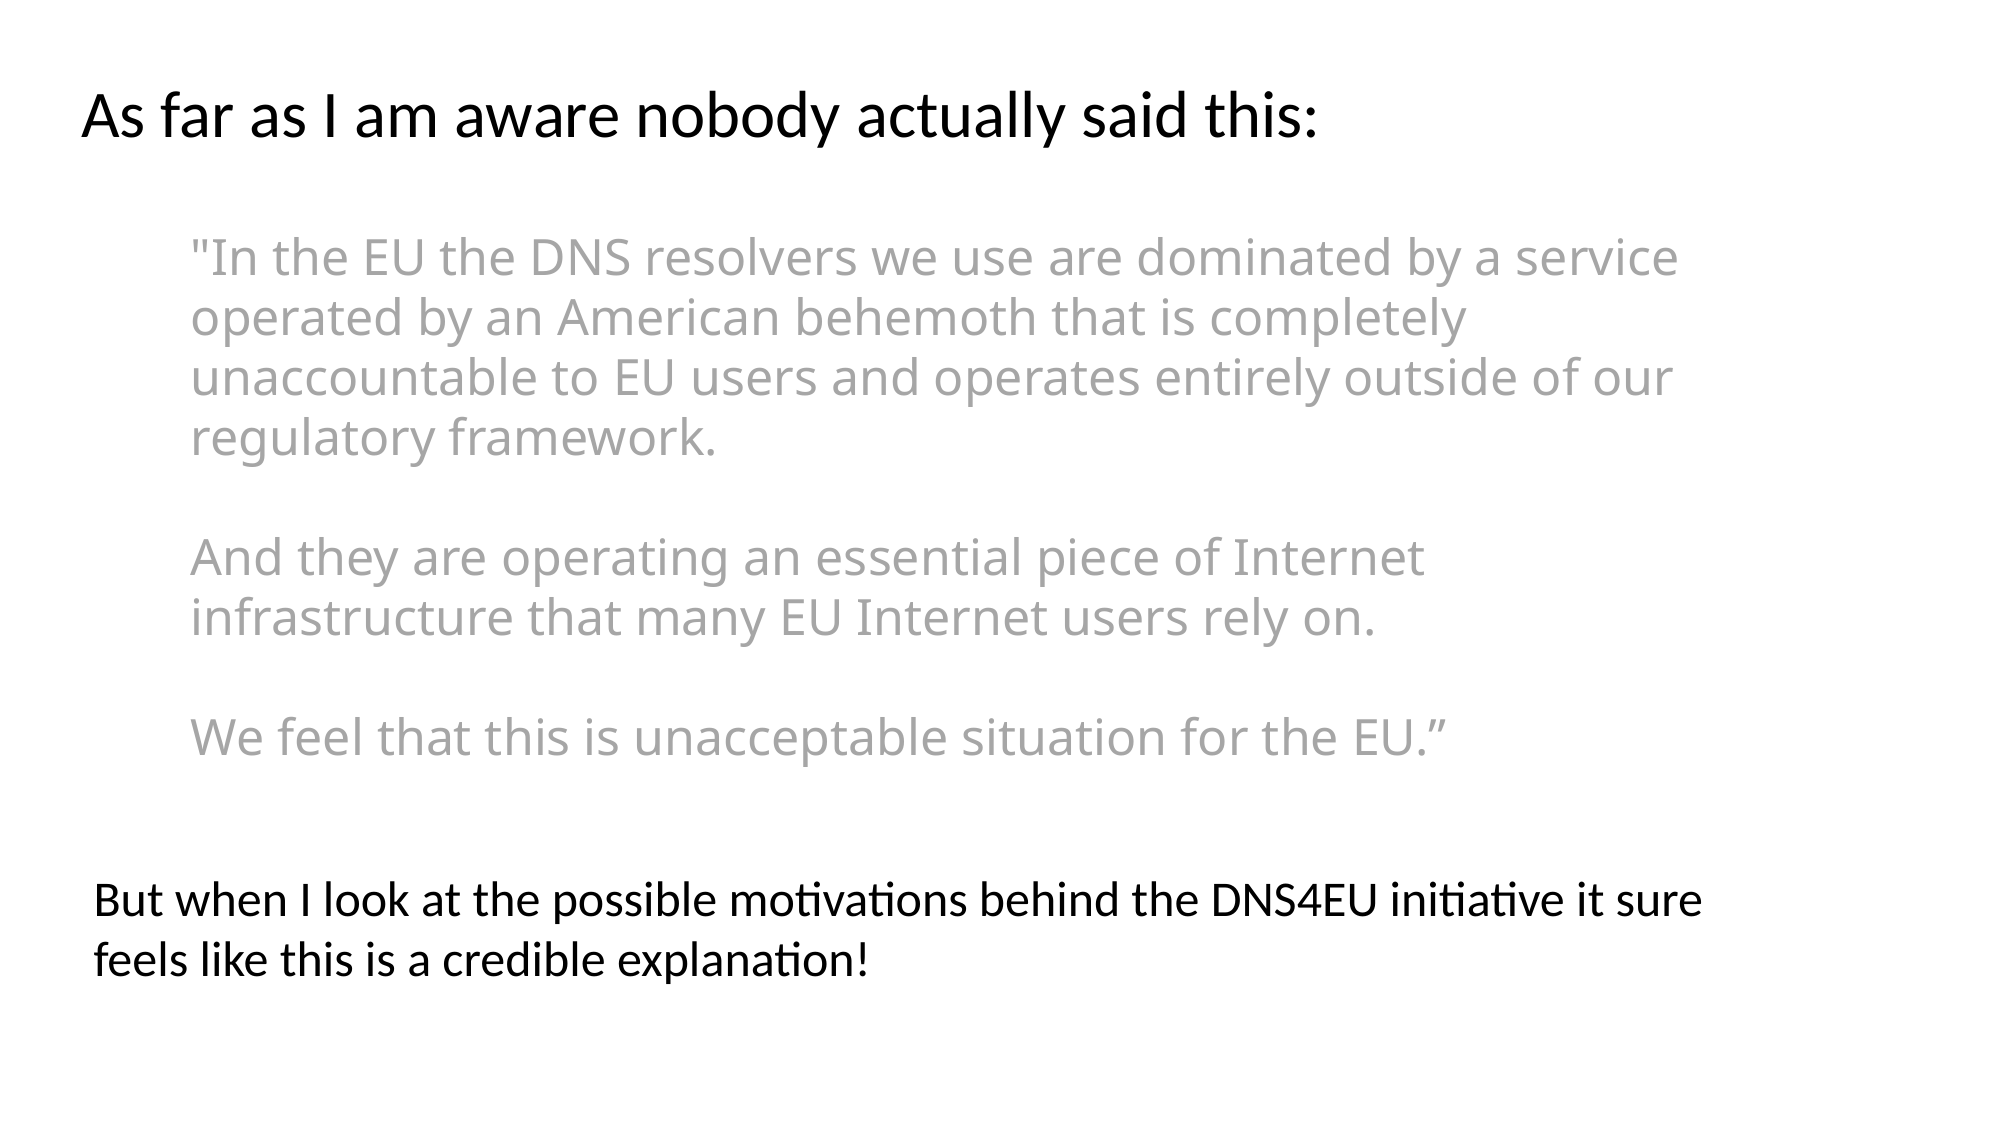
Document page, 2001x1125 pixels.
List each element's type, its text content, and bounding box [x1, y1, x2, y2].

text_box As far as I am aware nobody actually said this: [66, 63, 1337, 159]
text_box "In the EU the DNS resolvers we use are dominated by a service operated by an American behemoth that is completely unaccountable to EU users and operates entirely outside of our regulatory framework. And they are operating an essential piece of Internet infrastructure that many EU Internet users rely on. We feel that this is unacceptable situation for the EU.” [176, 217, 1735, 773]
text_box But when I look at the possible motivations behind the DNS4EU initiative it sure feels like this is a credible explanation! [78, 859, 1818, 994]
